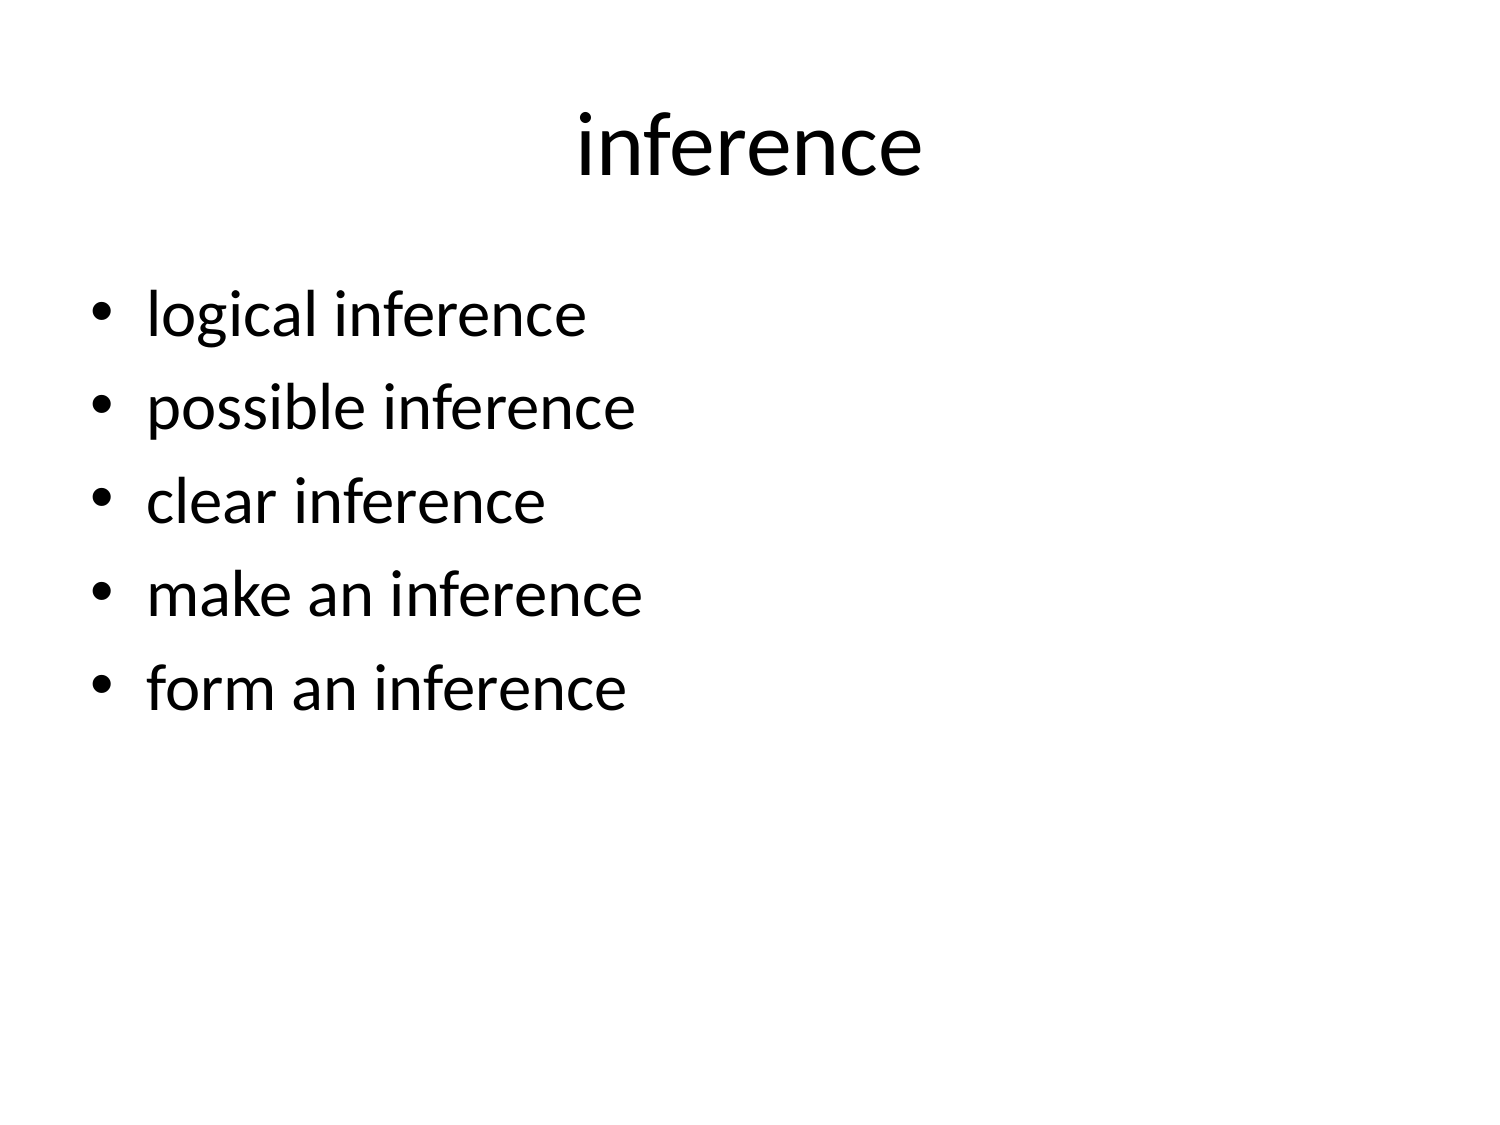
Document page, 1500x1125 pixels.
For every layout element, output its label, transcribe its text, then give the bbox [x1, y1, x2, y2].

title inference [75, 45, 1425, 233]
list logical inference possible inference clear inference make an inference form an inference [75, 262, 1425, 1005]
